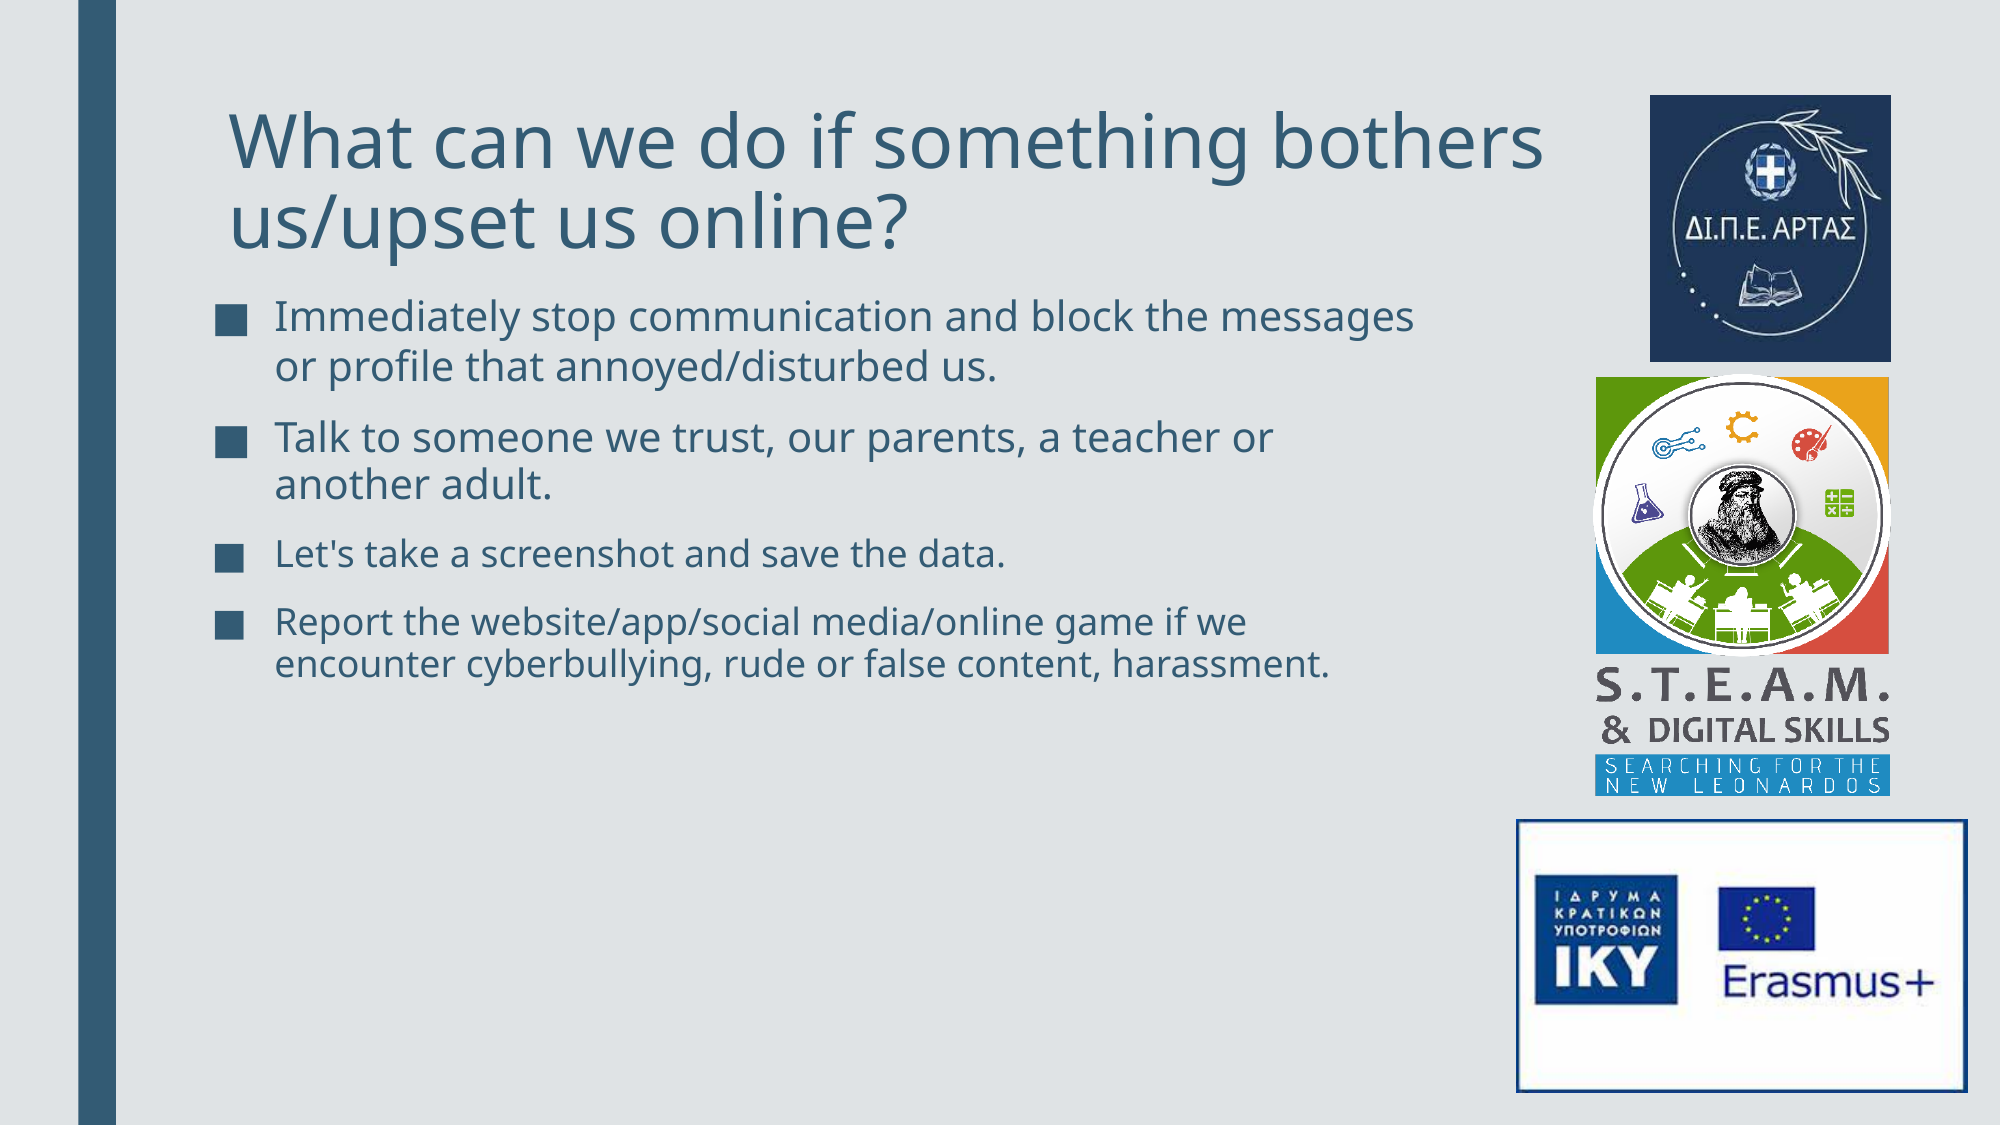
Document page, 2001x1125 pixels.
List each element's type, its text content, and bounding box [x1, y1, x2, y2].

picture [1650, 94, 1891, 362]
title What can we do if something bothers us/upset us online? [213, 96, 1650, 217]
picture [1516, 819, 1968, 1093]
list Immediately stop communication and block the messages or profile that annoyed/disturbed us. Talk to someone we trust, our parents, a teacher or another adult. Let's take a screenshot and save the data. Report the website/app/social media/online game if we encounter cyberbullying, rude or false content, harassment. [196, 282, 1440, 843]
picture [1593, 374, 1891, 796]
